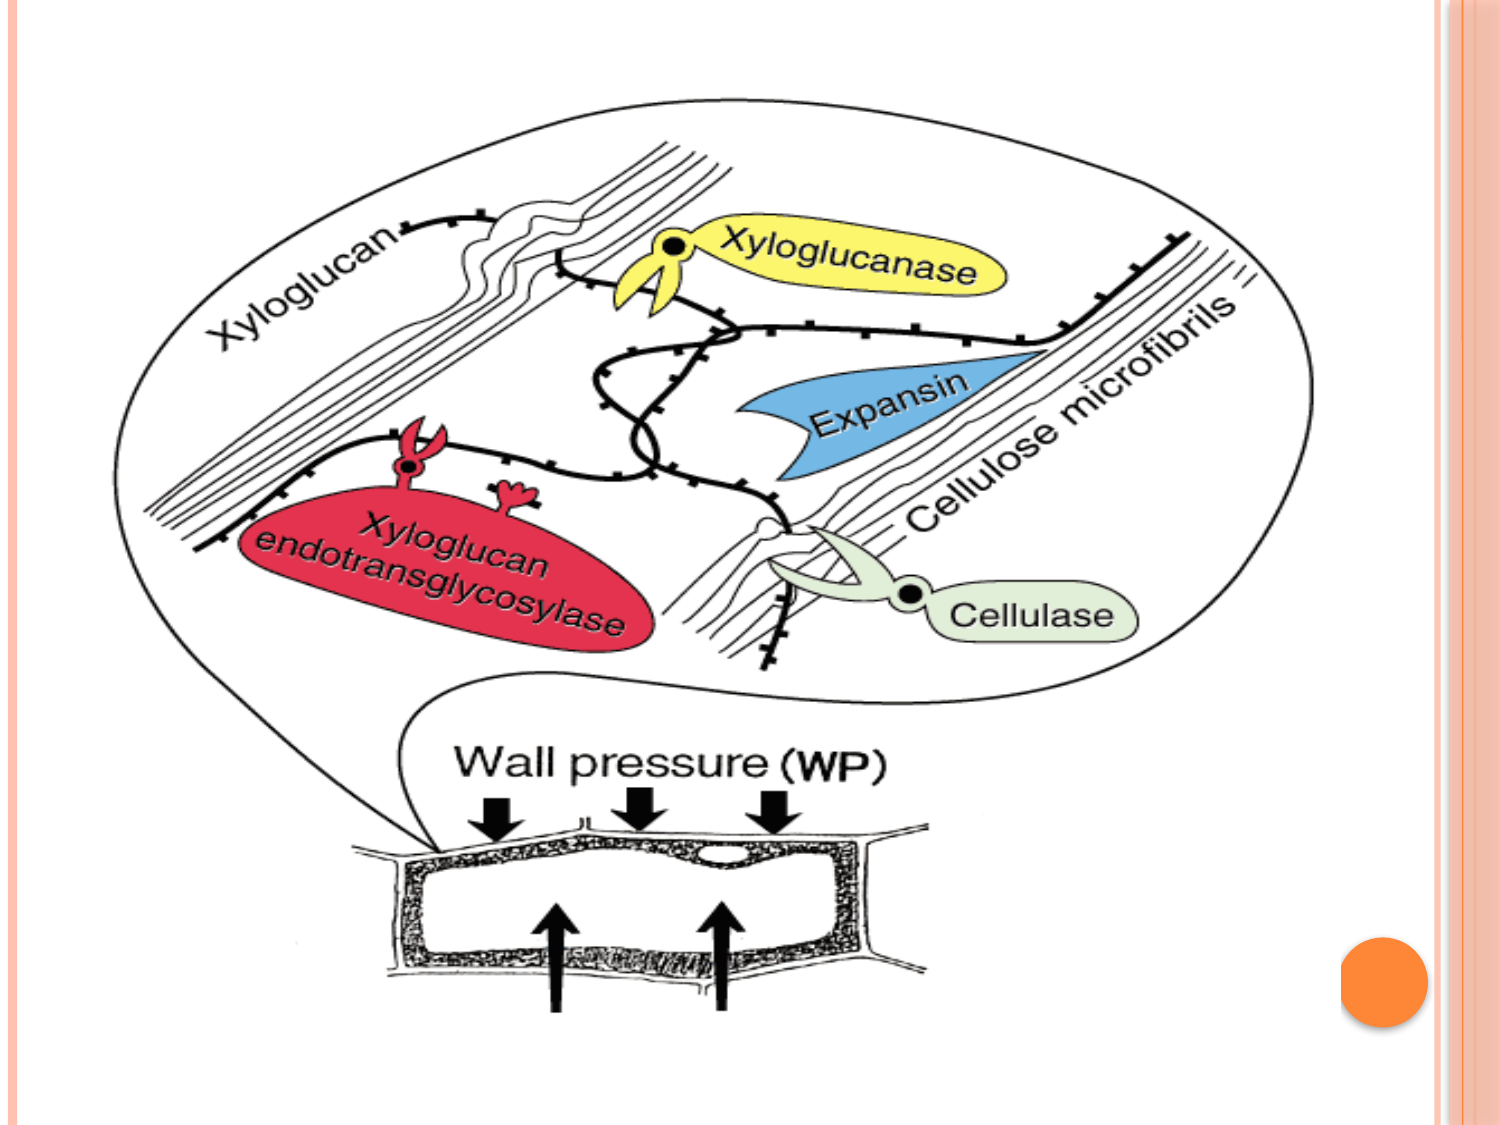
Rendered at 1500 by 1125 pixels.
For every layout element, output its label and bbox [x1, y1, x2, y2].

picture [87, 77, 1342, 1022]
